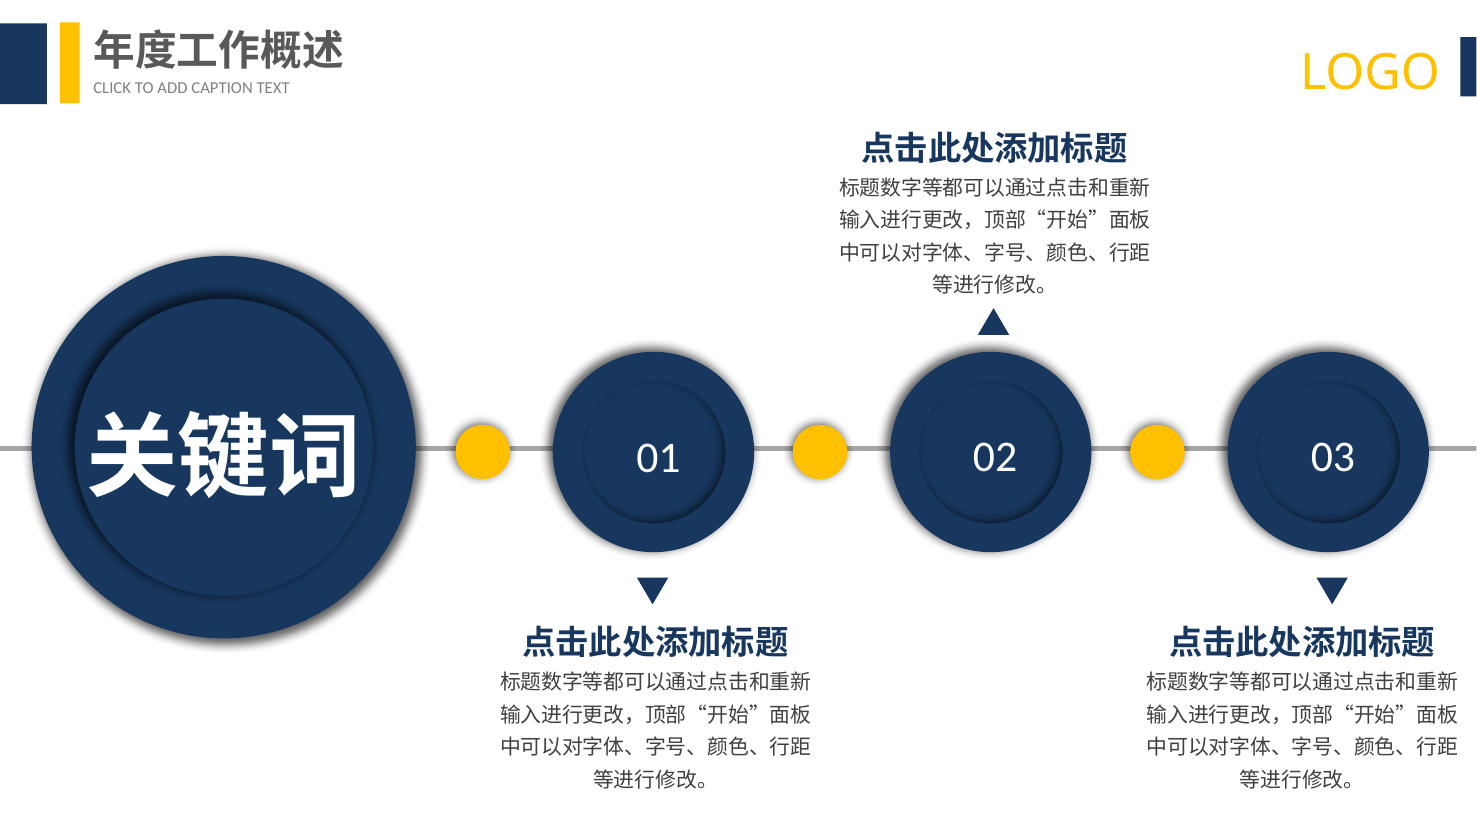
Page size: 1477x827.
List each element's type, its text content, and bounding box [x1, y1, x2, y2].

text_box [1129, 460, 1186, 482]
text_box [1314, 575, 1350, 607]
text_box [1458, 35, 1477, 99]
text_box [791, 460, 849, 482]
text_box 年度工作概述 [93, 23, 359, 74]
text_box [31, 255, 417, 639]
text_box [552, 351, 755, 553]
text_box [58, 20, 82, 105]
text_box [1128, 422, 1187, 446]
text_box CLICK TO ADD CAPTION TEXT [93, 76, 359, 97]
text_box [1129, 613, 1475, 801]
text_box [791, 422, 849, 446]
text_box [0, 21, 49, 106]
text_box [635, 575, 671, 607]
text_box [1227, 351, 1429, 553]
text_box [976, 314, 1012, 338]
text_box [483, 613, 828, 801]
text_box [454, 422, 512, 446]
text_box [454, 460, 511, 482]
text_box LOGO [1289, 33, 1477, 105]
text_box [822, 119, 1168, 307]
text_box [889, 351, 1092, 553]
